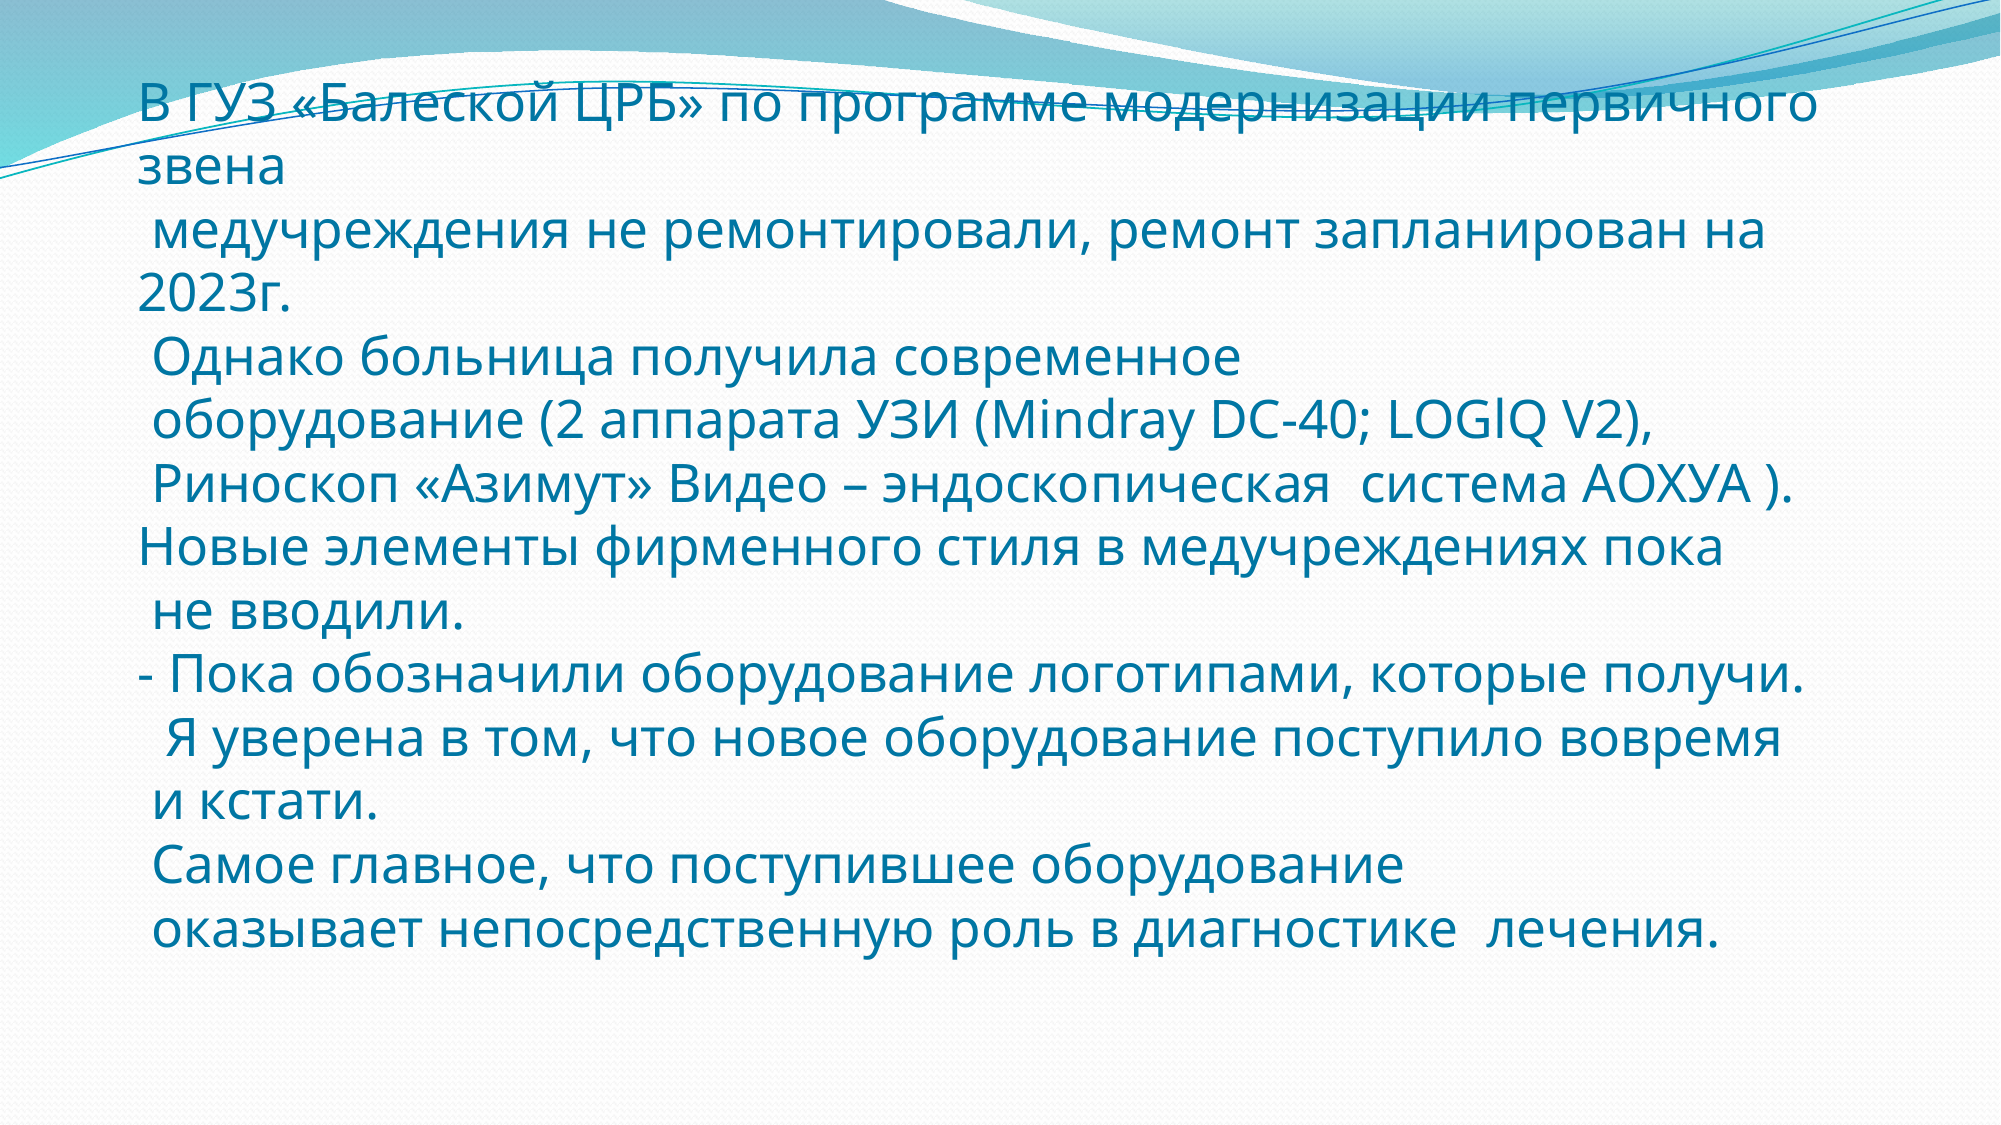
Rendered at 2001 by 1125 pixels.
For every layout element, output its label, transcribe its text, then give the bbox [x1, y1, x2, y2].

title В ГУЗ «Балеской ЦРБ» по программе модернизации первичного звена медучреждения не ремонтировали, ремонт запланирован на 2023г. Однако больница получила современное оборудование (2 аппарата УЗИ (Mindray DC-40; LOGlQ V2), Риноскоп «Азимут» Видео – эндоскопическая система АОХУА ). Новые элементы фирменного стиля в медучреждениях пока не вводили. - Пока обозначили оборудование логотипами, которые получи. Я уверена в том, что новое оборудование поступило вовремя и кстати. Самое главное, что поступившее оборудование оказывает непосредственную роль в диагностике лечения. [137, 59, 1863, 1085]
